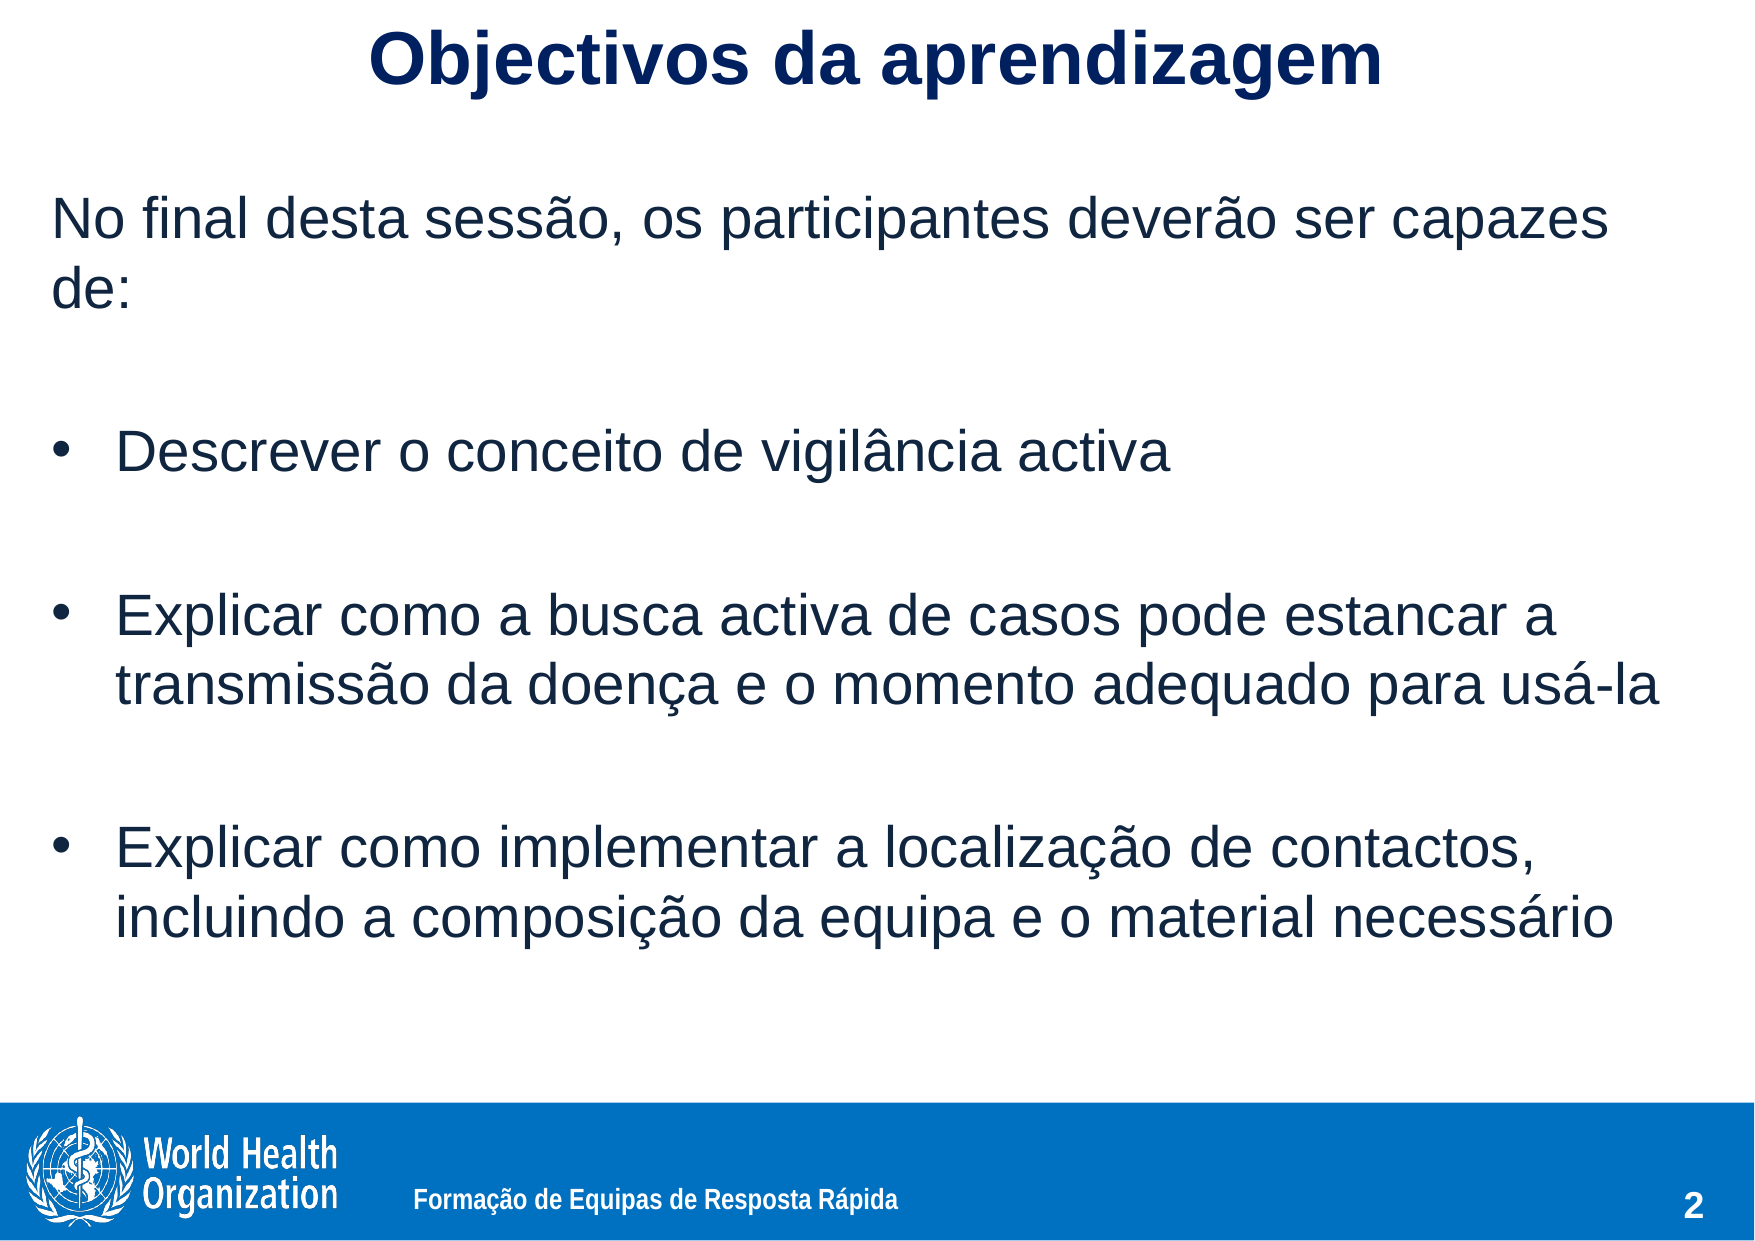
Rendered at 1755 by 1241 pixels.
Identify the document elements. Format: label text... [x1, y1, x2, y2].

picture [25, 1116, 337, 1227]
title Objectivos da aprendizagem [87, 0, 1667, 111]
list No final desta sessão, os participantes deverão ser capazes de: Descrever o conceito de vigilância activa Explicar como a busca activa de casos pode estancar a transmissão da doença e o momento adequado para usá-la Explicar como implementar a localização de contactos, incluindo a composição da equipa e o material necessário [34, 172, 1722, 1073]
